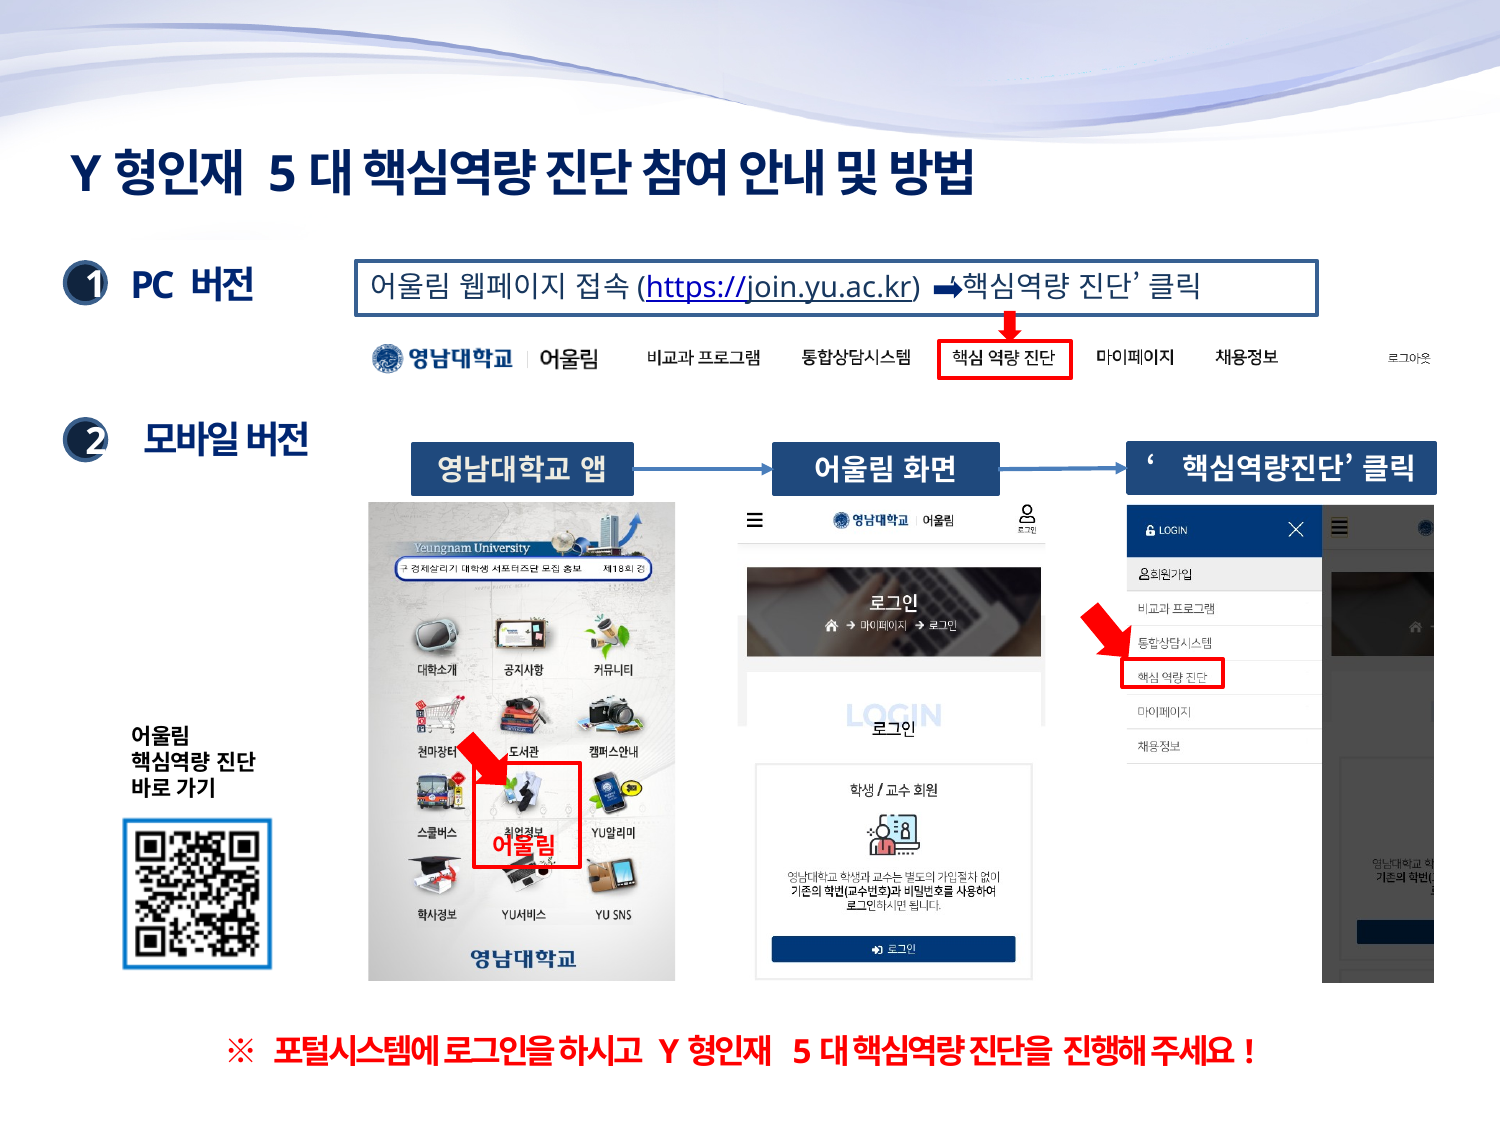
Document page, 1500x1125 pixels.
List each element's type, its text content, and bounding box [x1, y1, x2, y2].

text_box [1001, 308, 1018, 324]
text_box [1078, 600, 1121, 659]
text_box ※ 포털시스템에 로그인을 하시고 Y형인재 5대 핵심역량 진단을 진행해 주세요! [9, 1023, 1469, 1078]
text_box Y형인재 5대 핵심역량 진단 참여 안내 및 방법 [55, 133, 1123, 277]
text_box 어울림 화면 [774, 444, 998, 494]
text_box [931, 279, 965, 301]
text_box ‘핵심역량진단’ 클릭 [1128, 443, 1436, 493]
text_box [64, 408, 361, 470]
picture [0, 0, 1500, 1125]
text_box 어울림 웹페이지 접속(https://join.yu.ac.kr) ’핵심역량 진단’ 클릭 [415, 260, 1317, 316]
text_box 어울림 핵심역량 진단 바로 가기 [116, 714, 363, 809]
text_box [64, 253, 411, 315]
text_box 영남대학교 앱 [412, 444, 632, 494]
